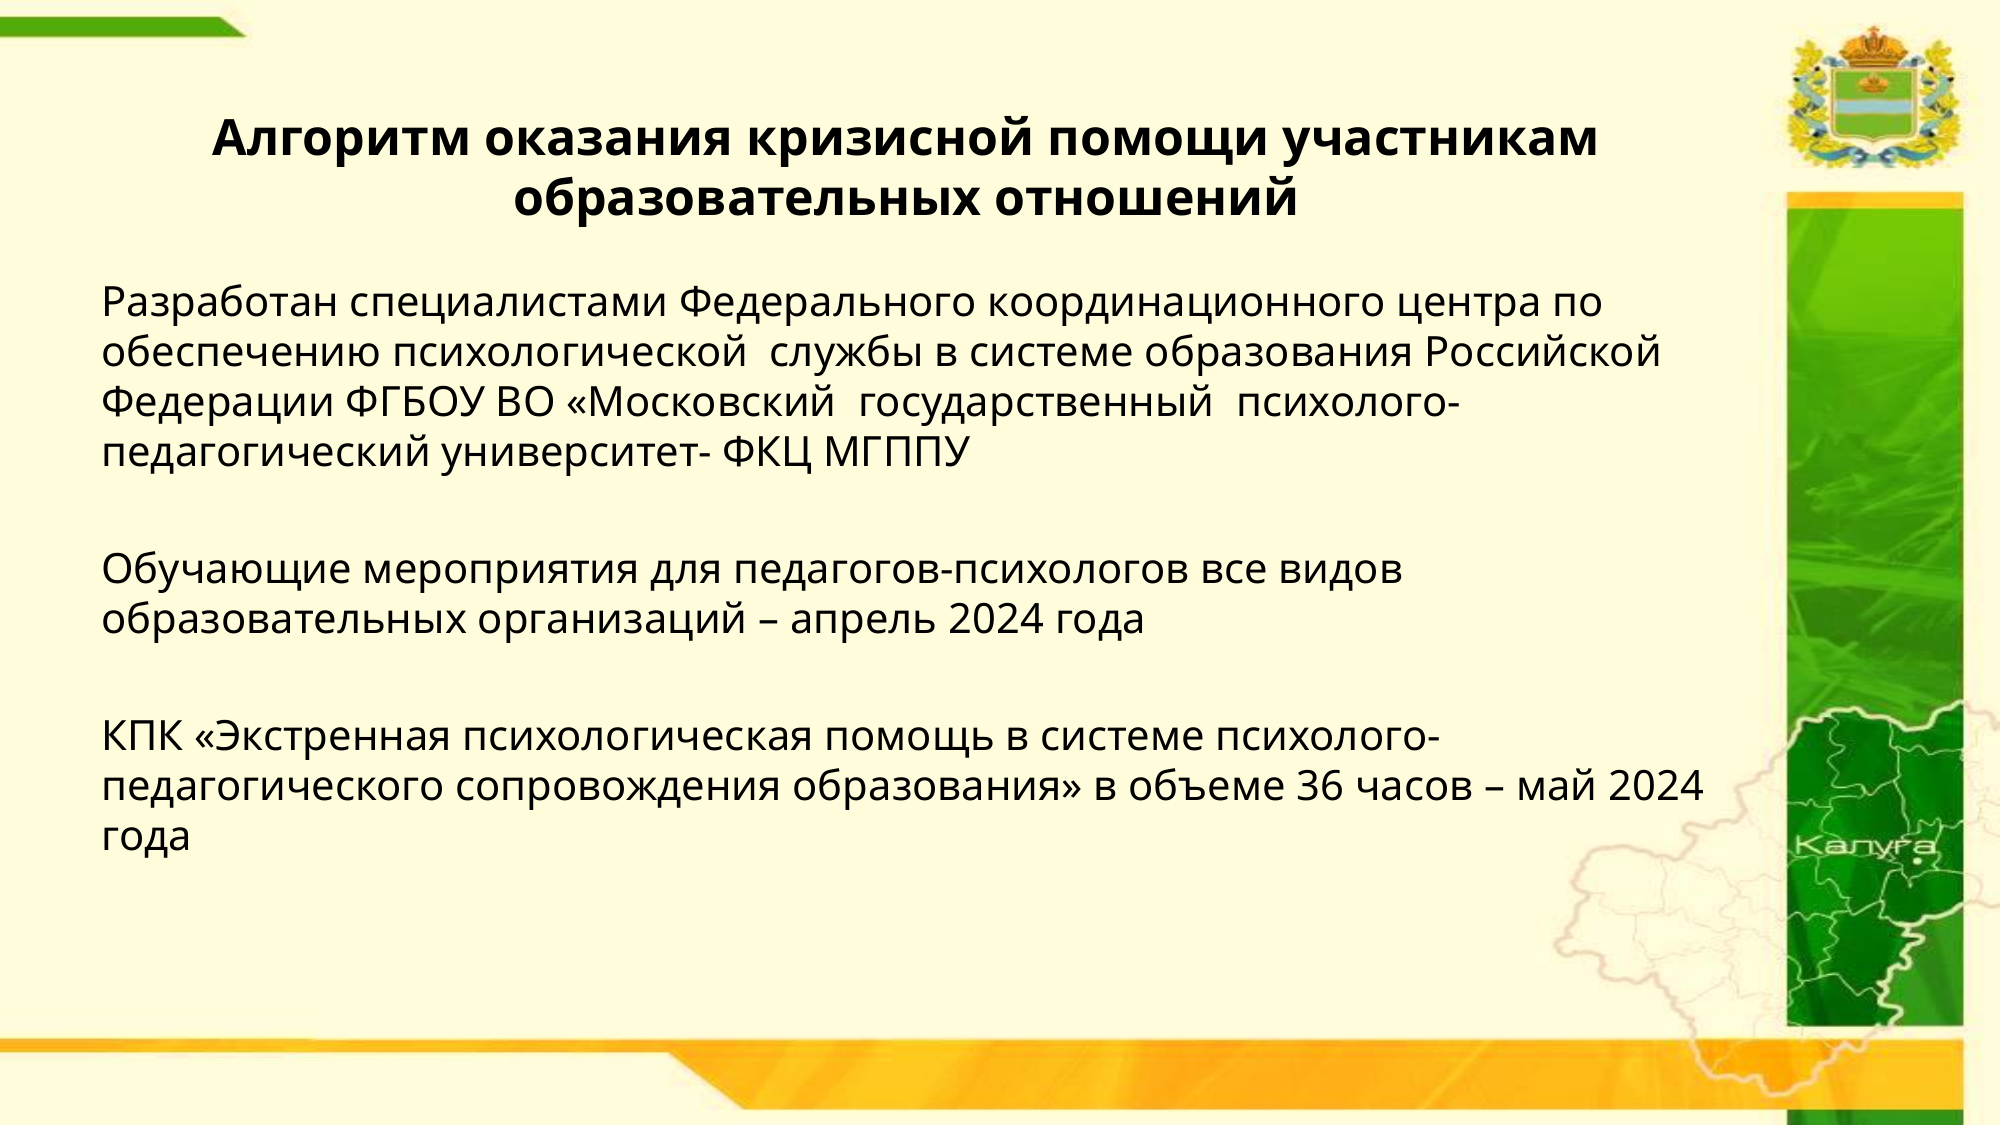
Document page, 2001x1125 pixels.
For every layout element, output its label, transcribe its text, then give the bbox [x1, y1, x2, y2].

picture [0, 0, 2000, 1125]
title Алгоритм оказания кризисной помощи участникам образовательных отношений [78, 101, 1735, 230]
list Разработан специалистами Федерального координационного центра по обеспечению психологической службы в системе образования Российской Федерации ФГБОУ ВО «Московский государственный психолого-педагогический университет- ФКЦ МГППУ Обучающие мероприятия для педагогов-психологов все видов образовательных организаций – апрель 2024 года КПК «Экстренная психологическая помощь в системе психолого-педагогического сопровождения образования» в объеме 36 часов – май 2024 года [86, 267, 1761, 1010]
